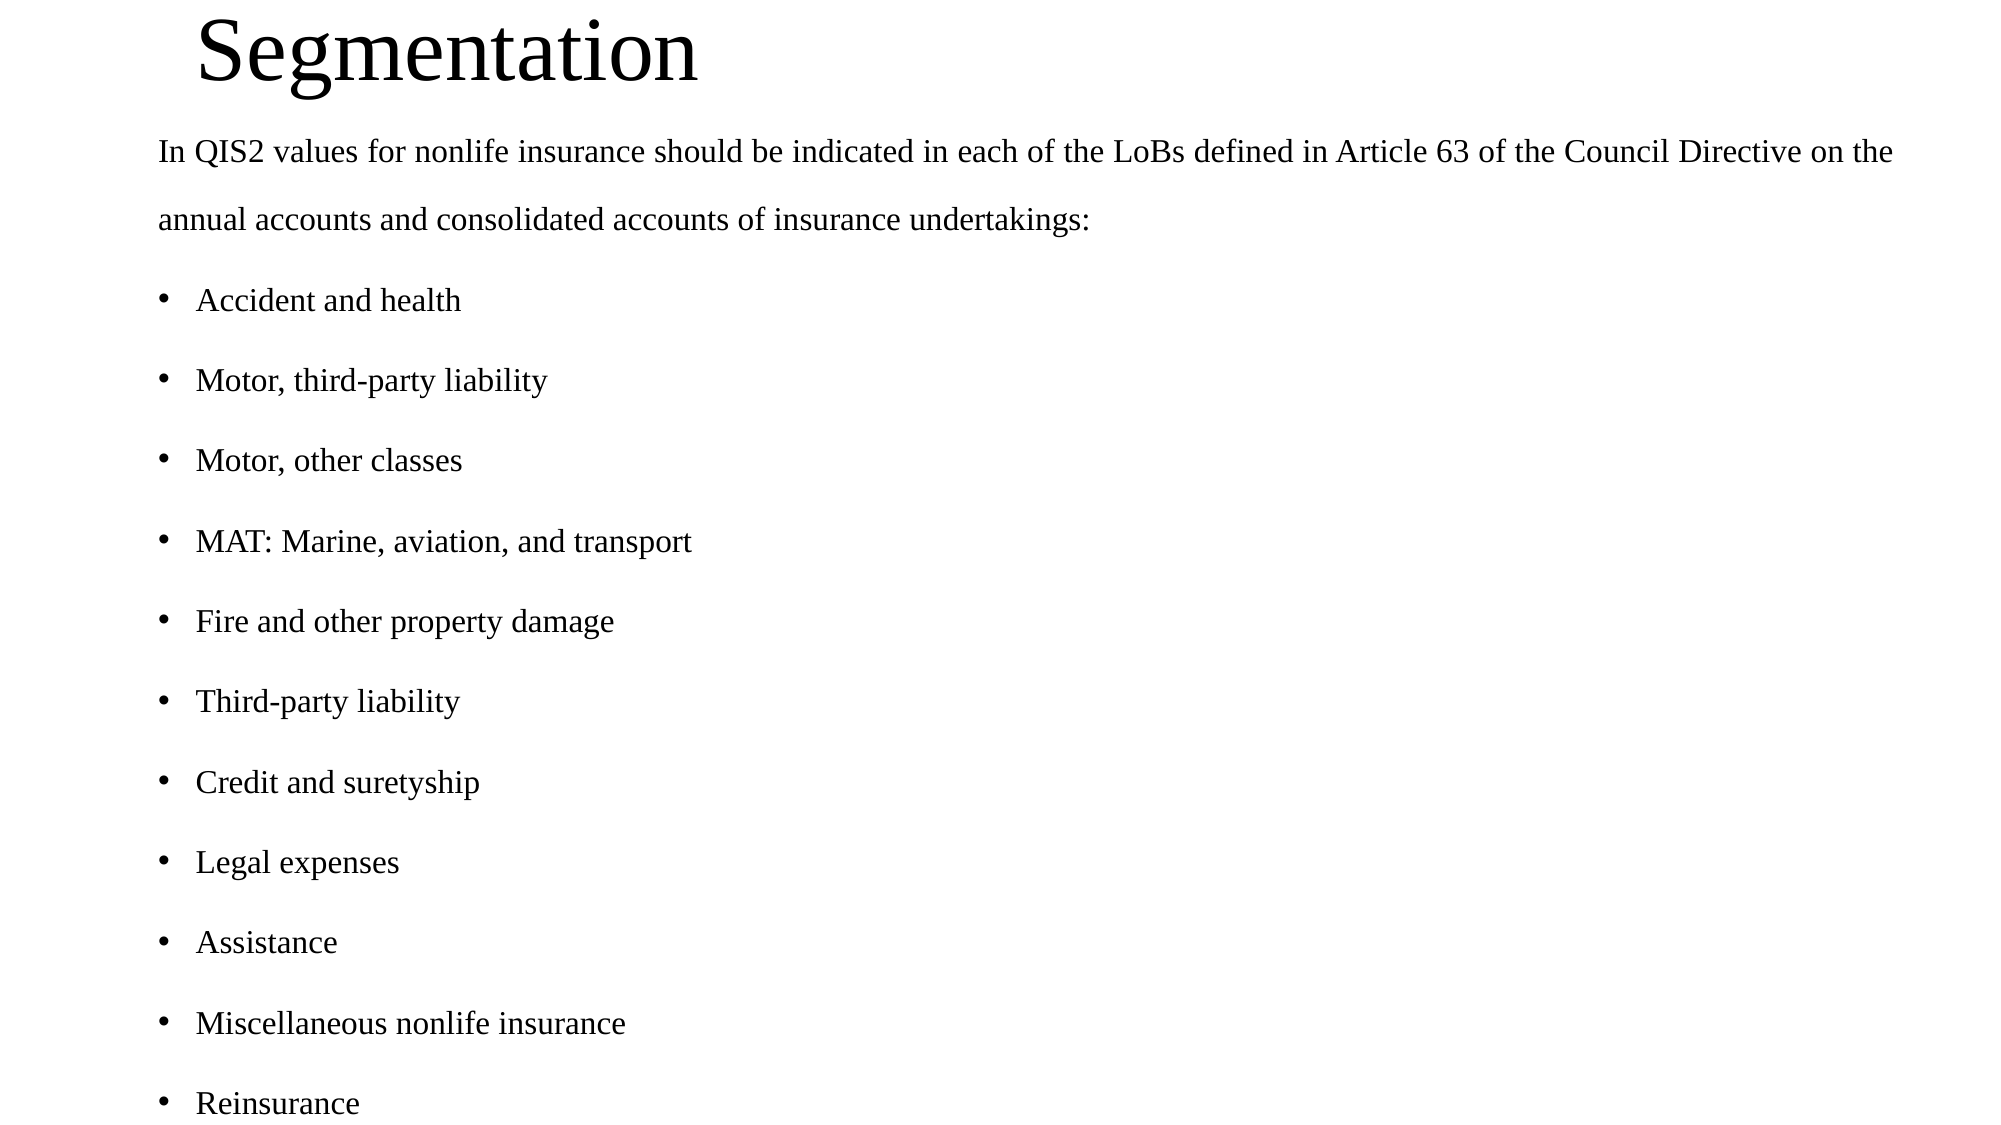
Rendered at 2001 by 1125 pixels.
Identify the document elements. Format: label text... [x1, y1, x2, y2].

title Segmentation [180, 6, 1851, 94]
list In QIS2 values for nonlife insurance should be indicated in each of the LoBs defined in Article 63 of the Council Directive on the annual accounts and consolidated accounts of insurance undertakings: Accident and health Motor, third-party liability Motor, other classes MAT: Marine, aviation, and transport Fire and other property damage Third-party liability Credit and suretyship Legal expenses Assistance Miscellaneous nonlife insurance Reinsurance [143, 94, 1913, 1091]
